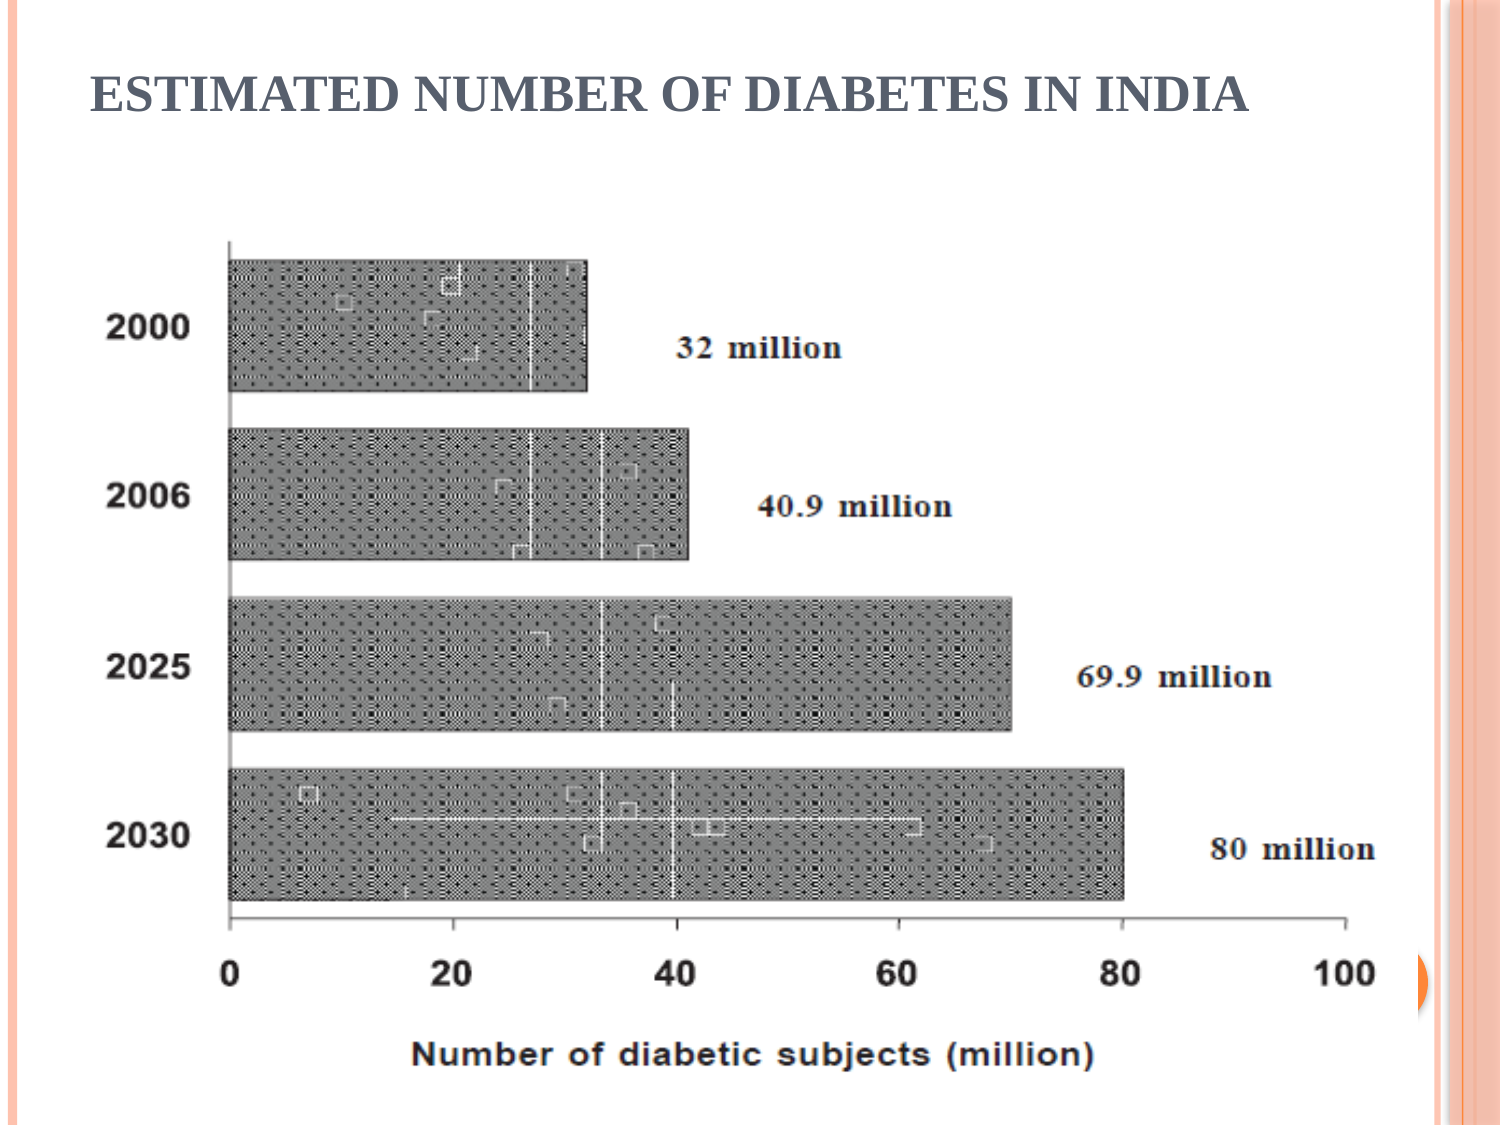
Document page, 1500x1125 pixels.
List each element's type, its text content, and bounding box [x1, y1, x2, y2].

picture [81, 225, 1419, 1079]
title Estimated Number of diabetes in India [75, 45, 1300, 129]
slide_number 23 [1425, 940, 1434, 1027]
